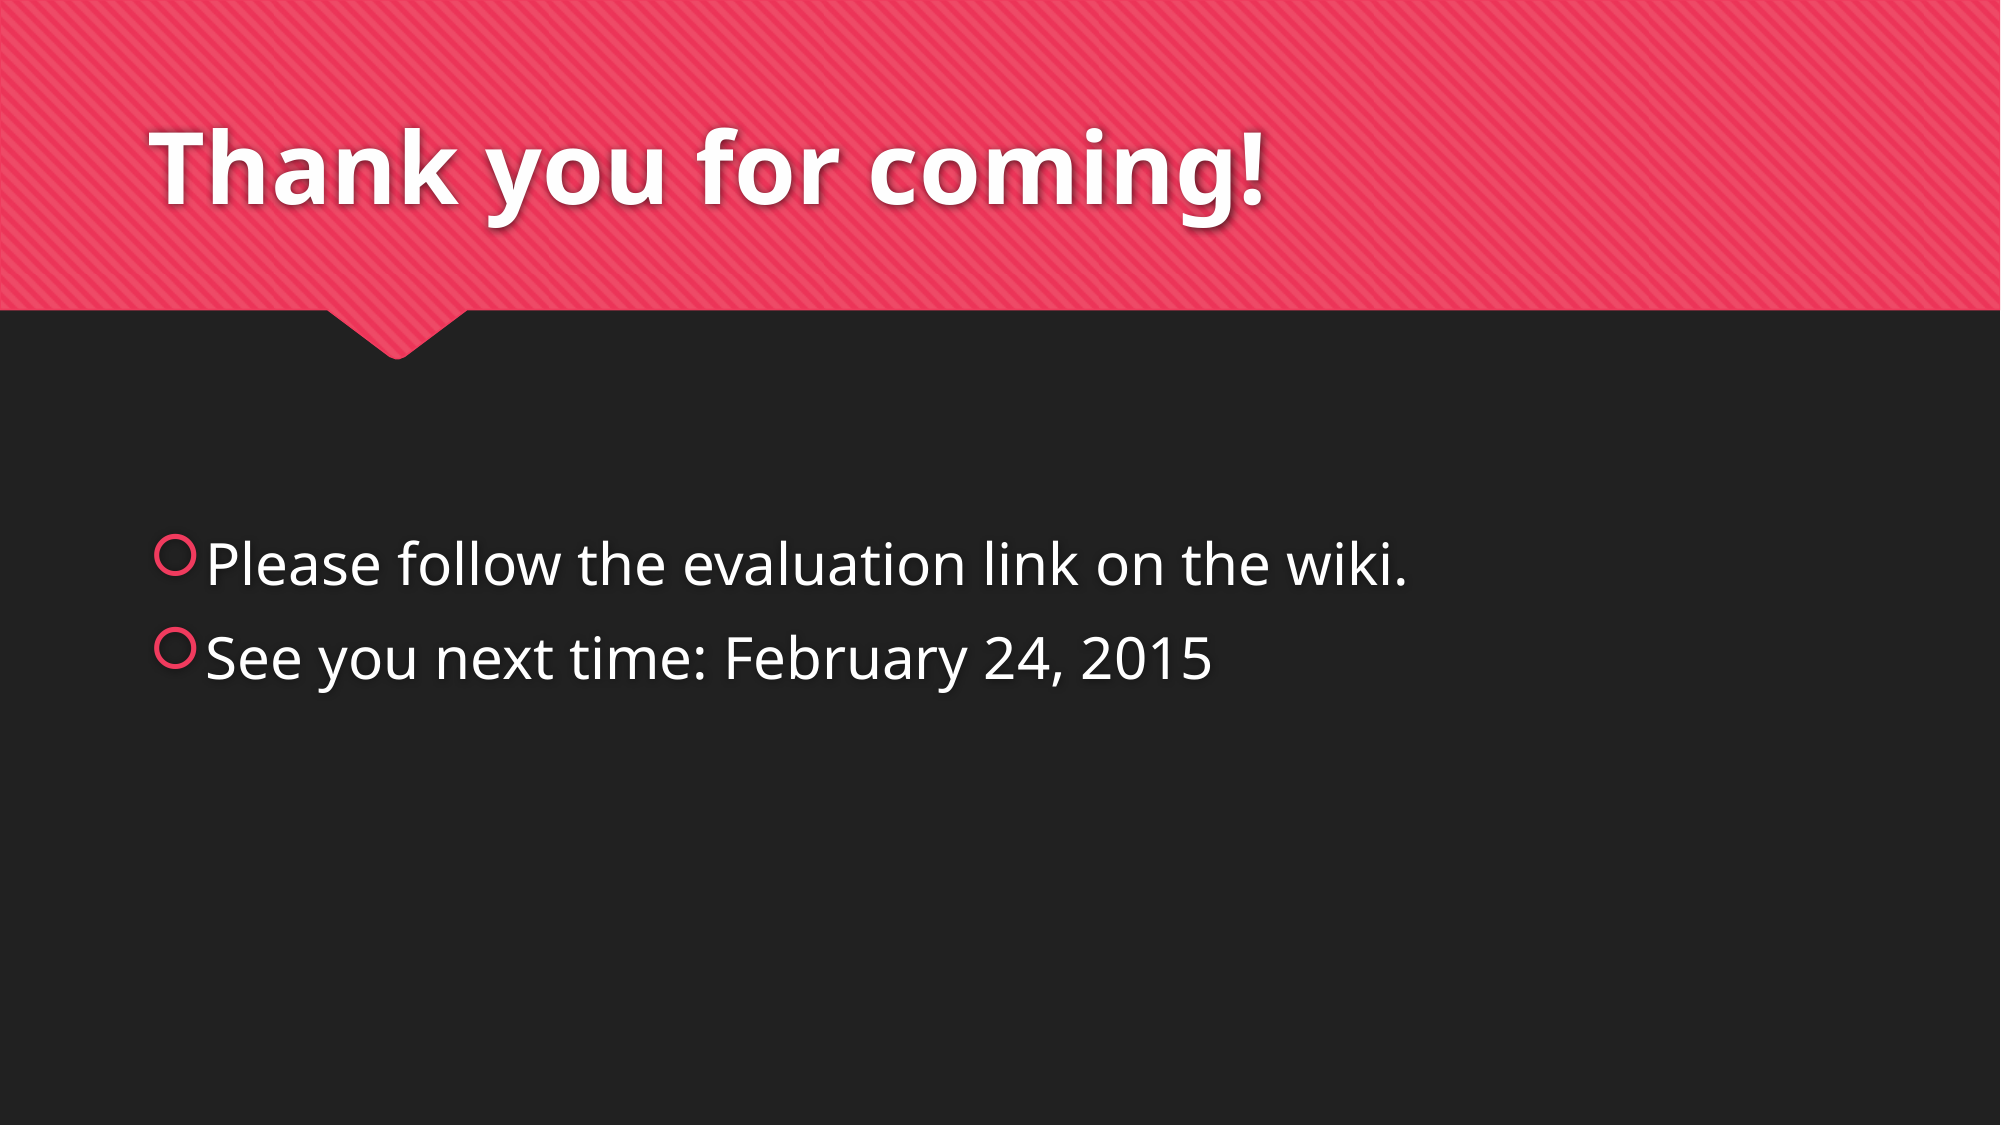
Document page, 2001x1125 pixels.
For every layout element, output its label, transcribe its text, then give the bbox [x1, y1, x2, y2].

title Thank you for coming! [132, 73, 1868, 233]
list Please follow the evaluation link on the wiki. See you next time: February 24, 2015 [134, 364, 1939, 962]
